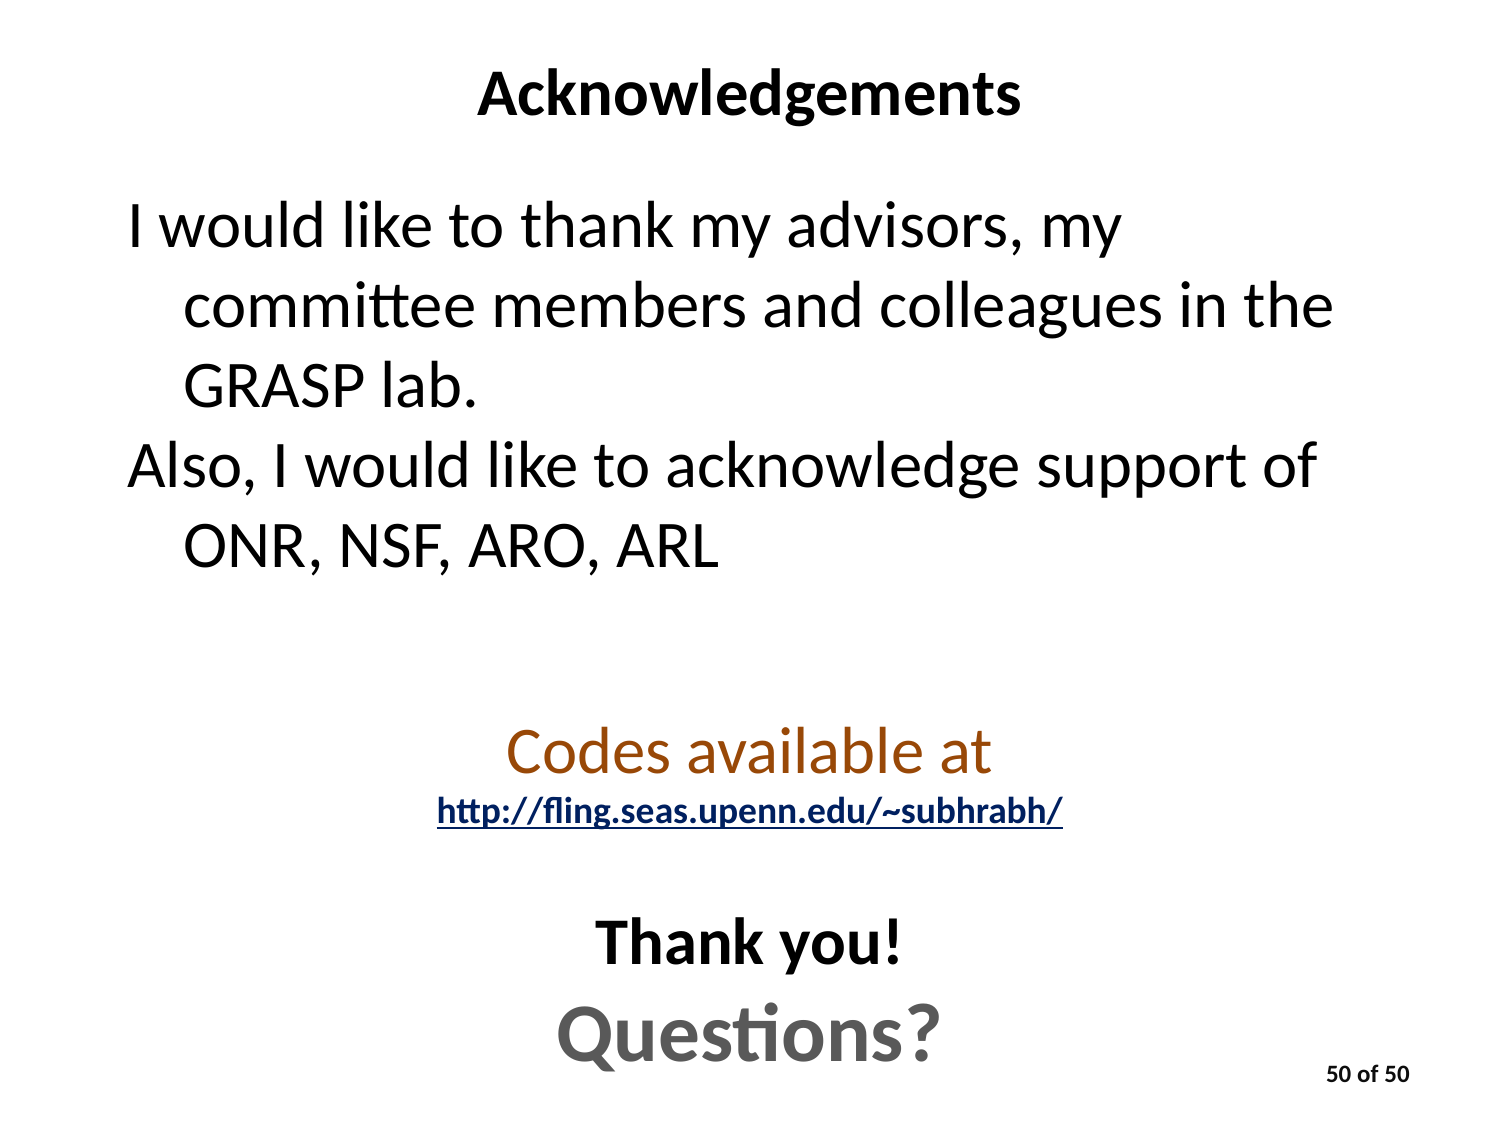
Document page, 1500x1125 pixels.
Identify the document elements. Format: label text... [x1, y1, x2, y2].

text_box Thank you! Questions? [0, 890, 1500, 1086]
text_box I would like to thank my advisors, my committee members and colleagues in the GRASP lab. Also, I would like to acknowledge support of ONR, NSF, ARO, ARL [112, 173, 1388, 588]
slide_number 50 of 50 [1074, 1042, 1425, 1103]
text_box Acknowledgements [0, 41, 1500, 137]
text_box Codes available at http://fling.seas.upenn.edu/~subhrabh/ [112, 699, 1388, 839]
